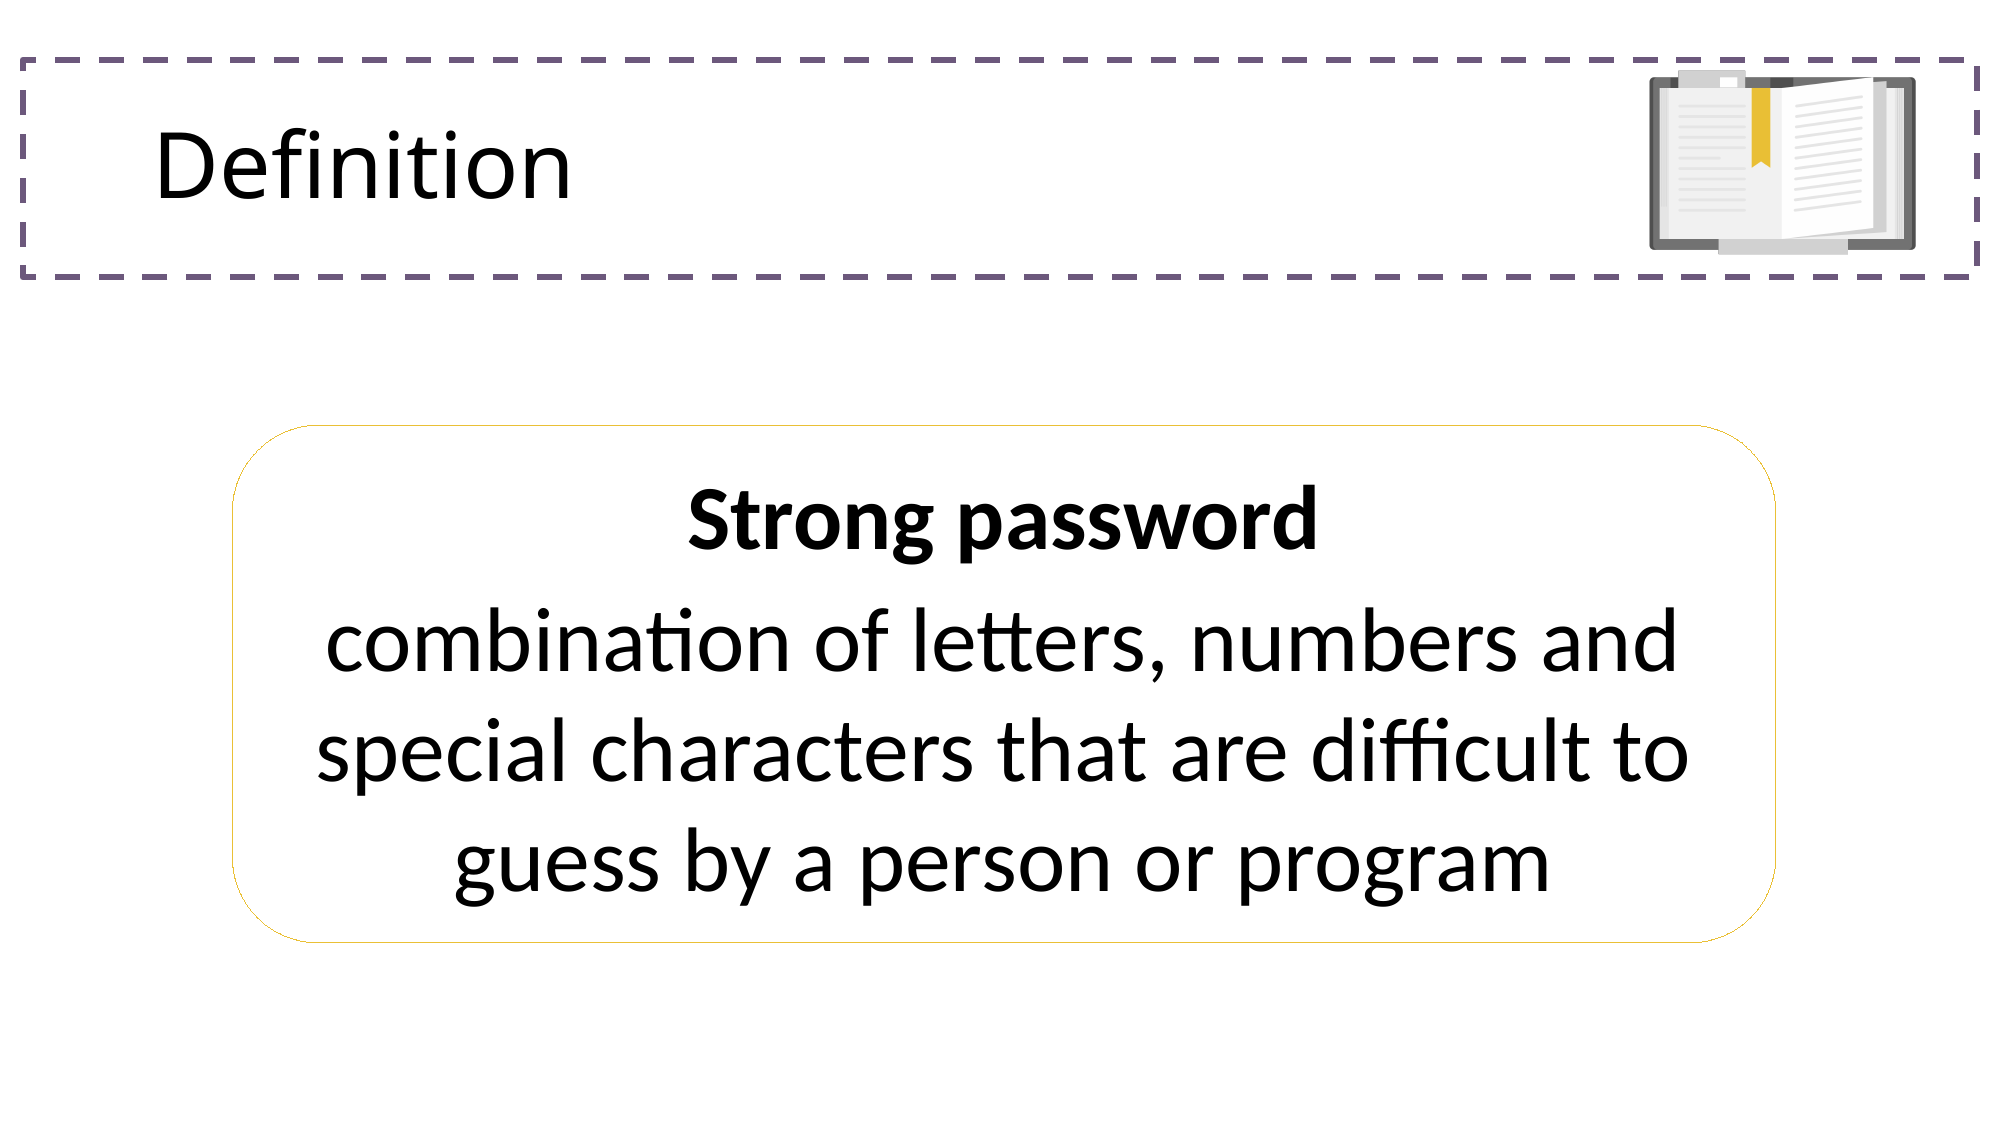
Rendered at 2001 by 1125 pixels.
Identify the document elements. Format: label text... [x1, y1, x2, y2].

text_box Strong password combination of letters, numbers and special characters that are difficult to guess by a person or program [232, 425, 1776, 943]
picture [1649, 0, 1955, 341]
title Definition [137, 59, 1863, 278]
